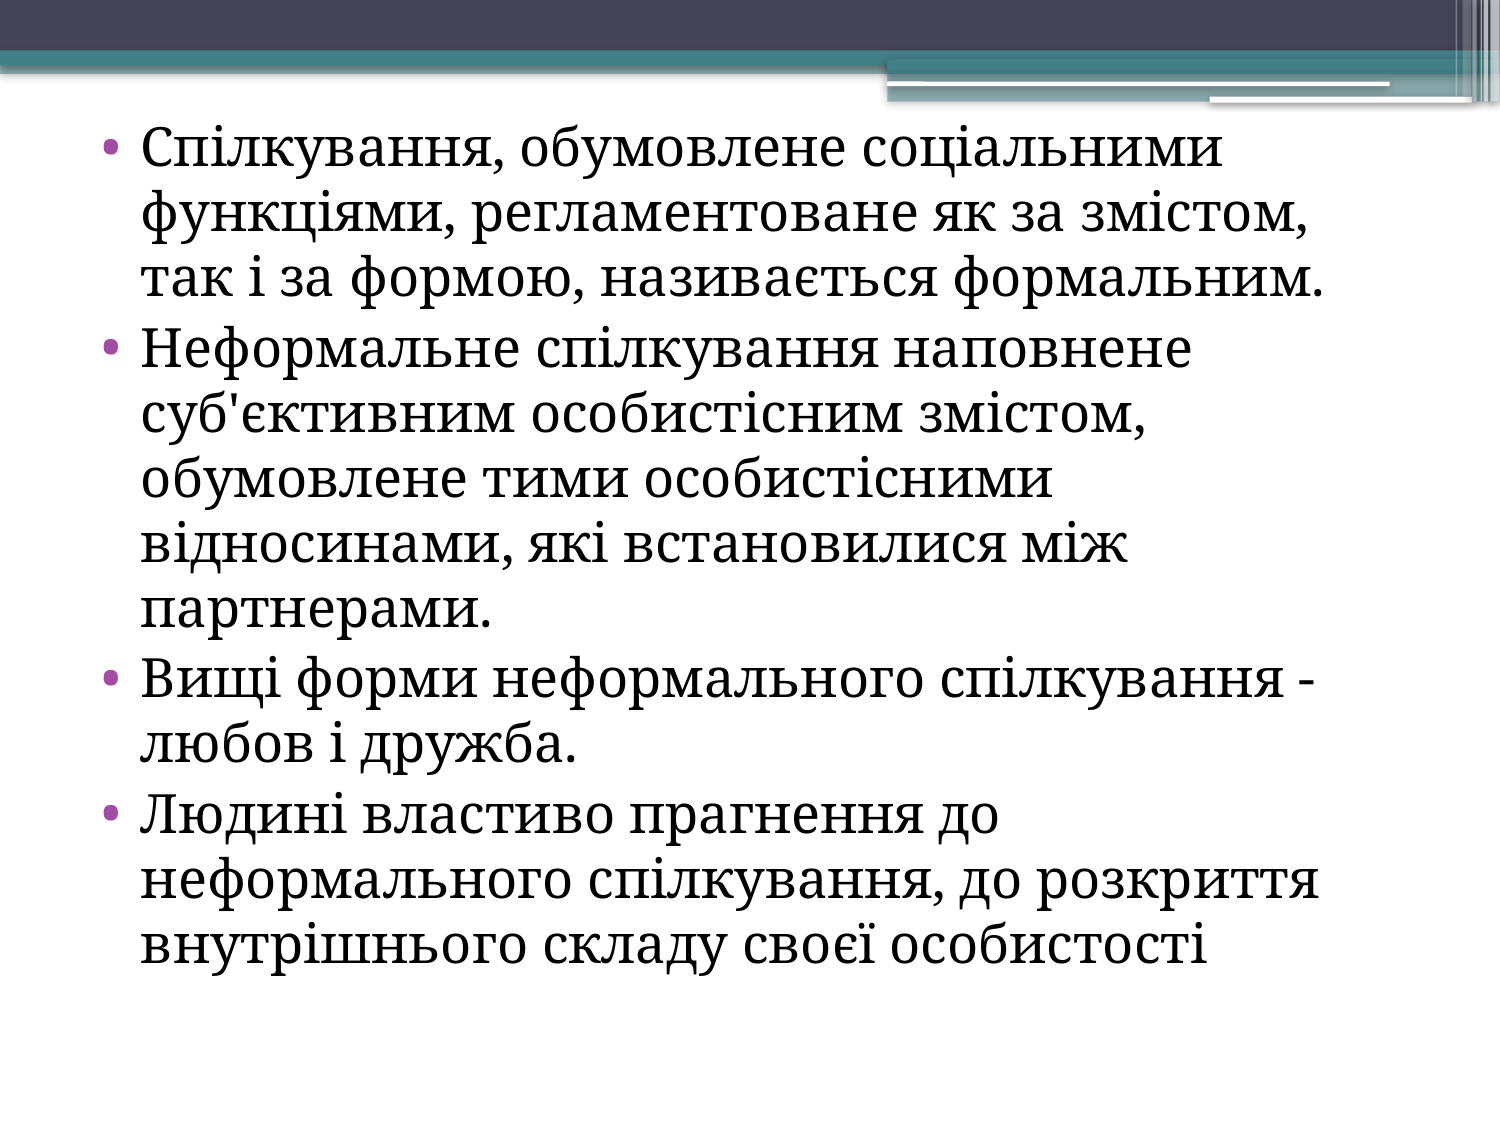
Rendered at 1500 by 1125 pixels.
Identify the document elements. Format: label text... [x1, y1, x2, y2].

list Спілкування, обумовлене соціальними функціями, регламентоване як за змістом, так і за формою, називається формальним. Неформальне спілкування наповнене суб'єктивним особистісним змістом, обумовлене тими особистісними відносинами, які встановилися між партнерами. Вищі форми неформального спілкування - любов і дружба. Людині властиво прагнення до неформального спілкування, до розкриття внутрішнього складу своєї особистості [70, 105, 1421, 985]
